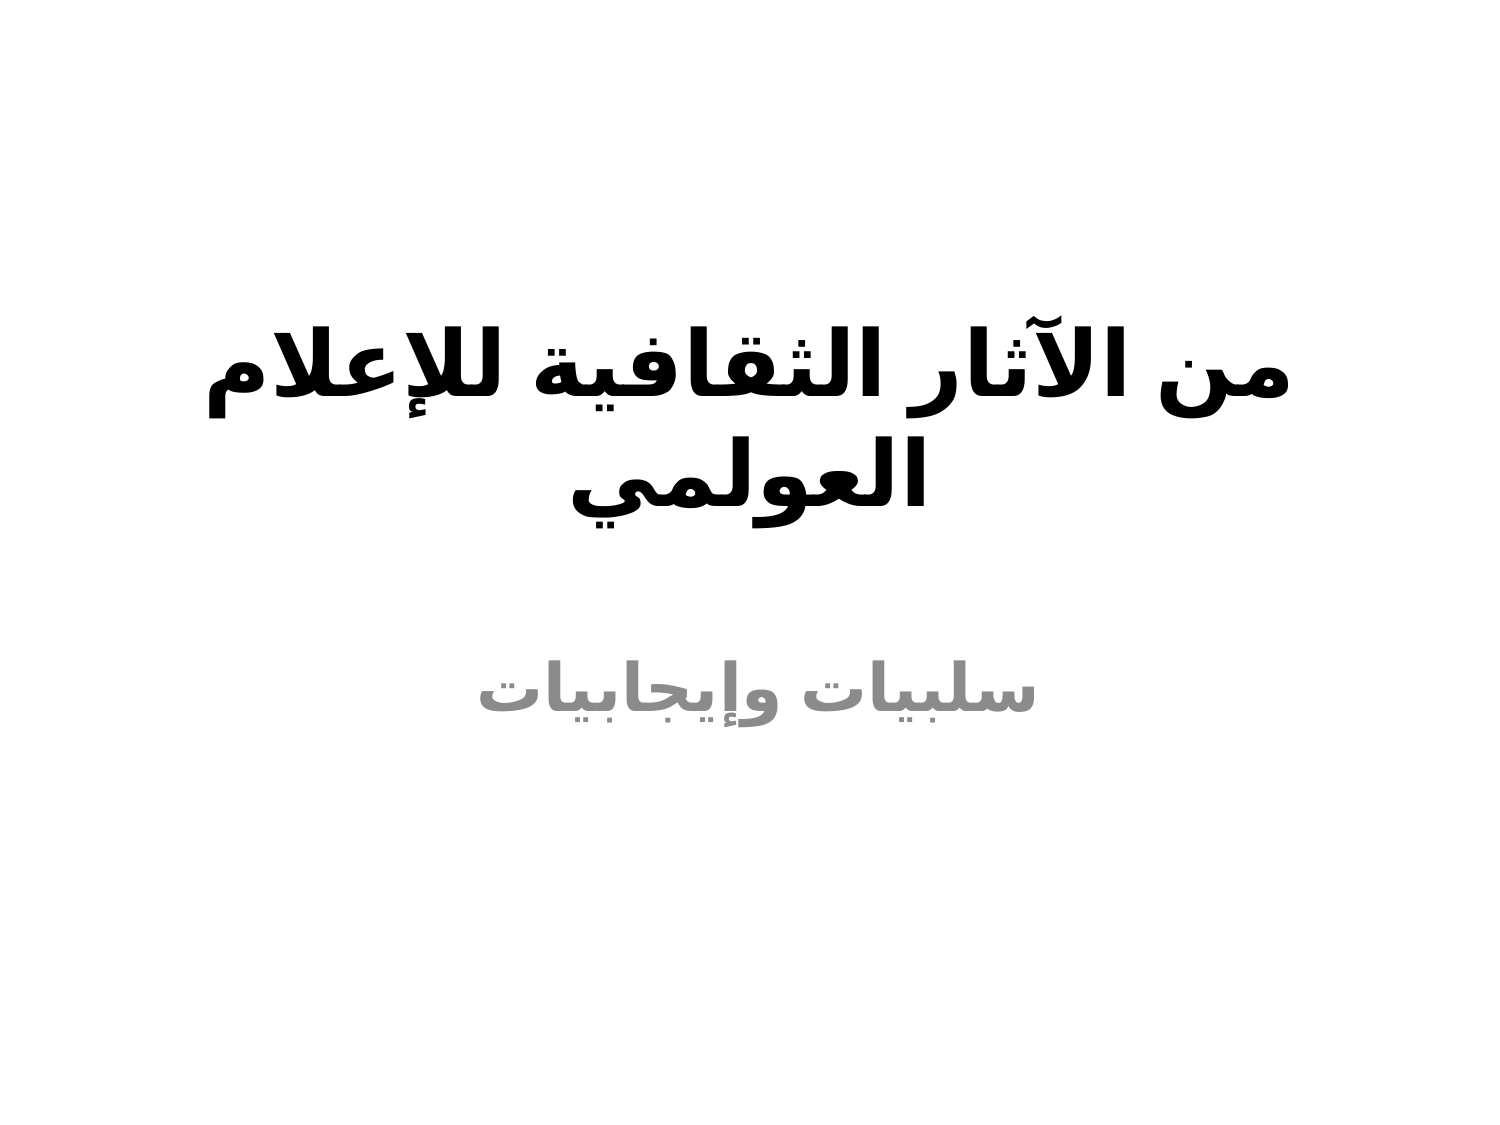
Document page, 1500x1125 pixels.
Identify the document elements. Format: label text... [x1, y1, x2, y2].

subtitle سلبيات وإيجابيات [225, 637, 1275, 925]
title من الآثار الثقافية للإعلام العولمي [112, 349, 1388, 591]
